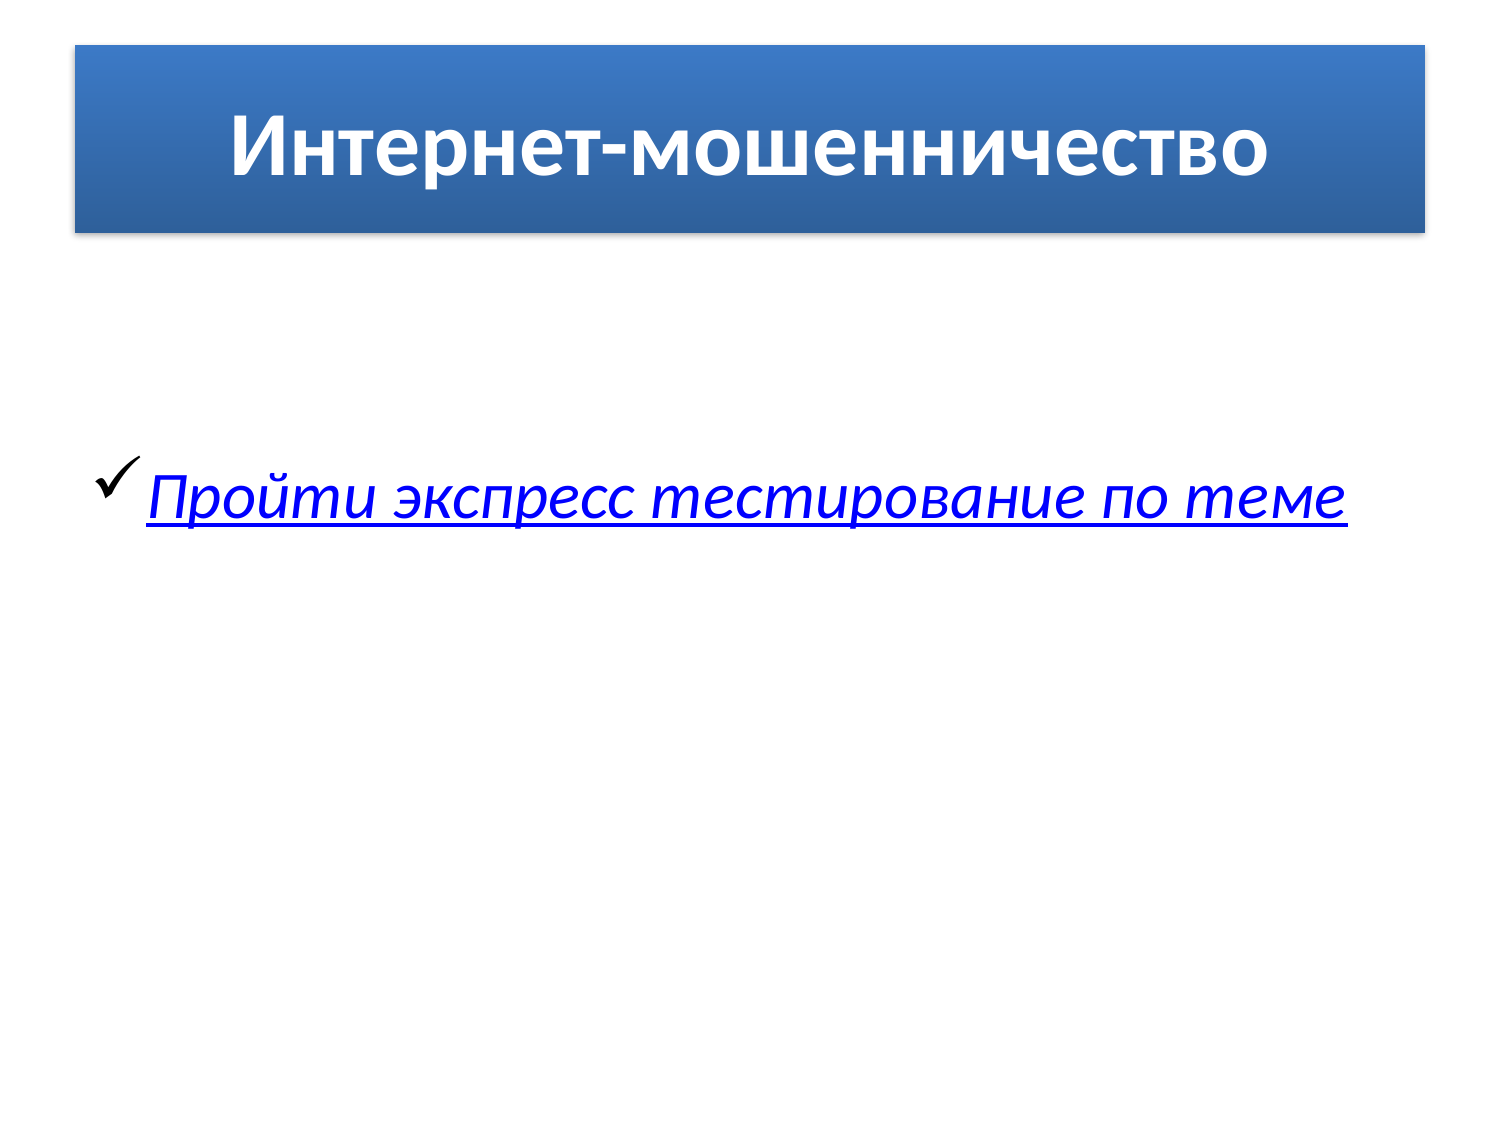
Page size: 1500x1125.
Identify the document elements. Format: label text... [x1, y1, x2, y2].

title Интернет-мошенничество [75, 45, 1425, 233]
list Пройти экспресс тестирование по теме [75, 444, 1425, 1005]
